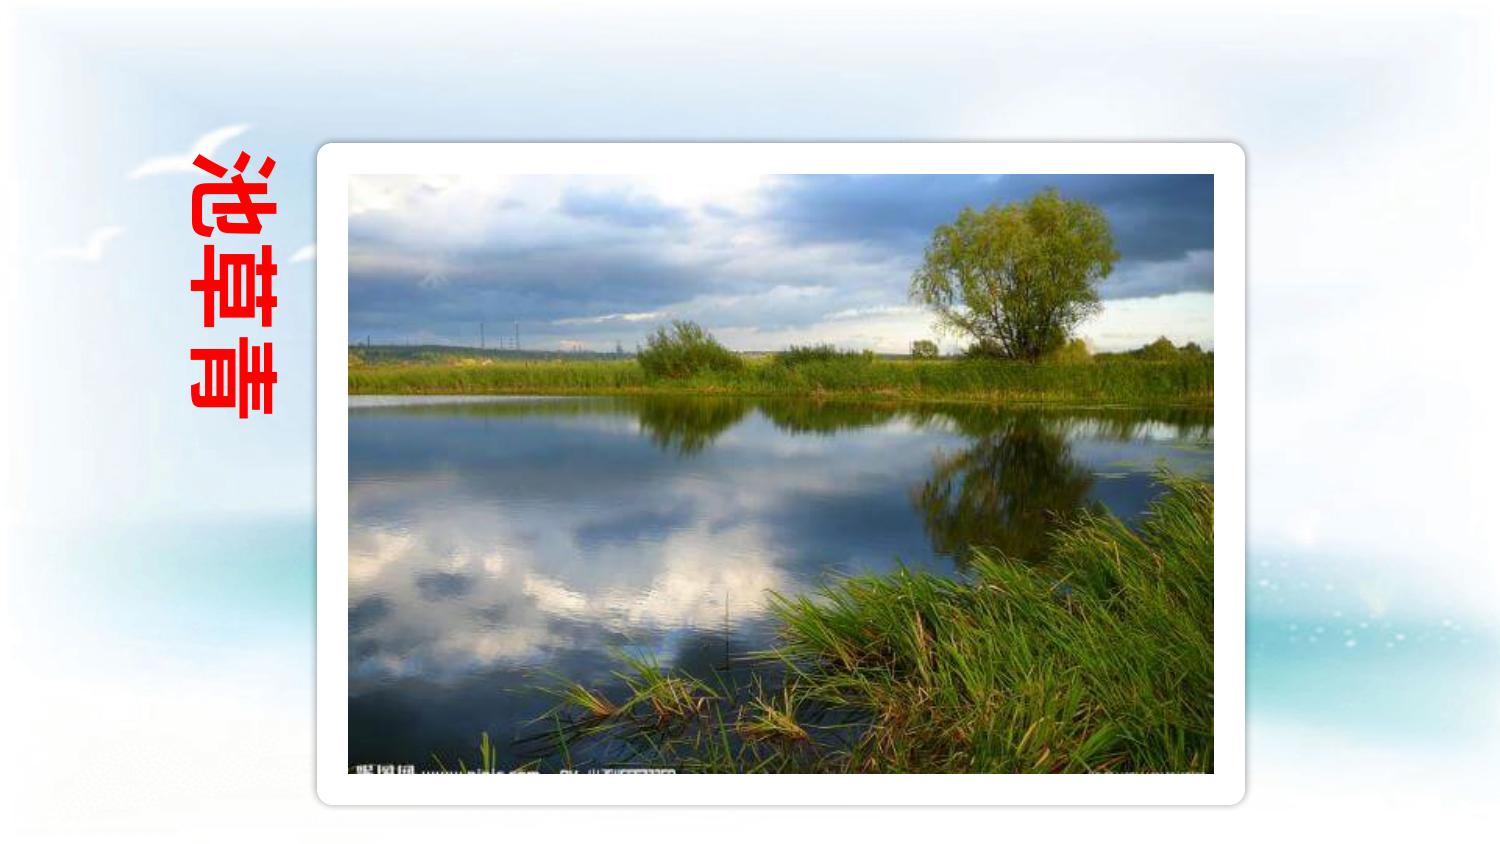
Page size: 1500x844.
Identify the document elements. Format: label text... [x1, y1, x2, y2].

text_box 池草青 [157, 134, 299, 427]
picture [0, 0, 1500, 844]
